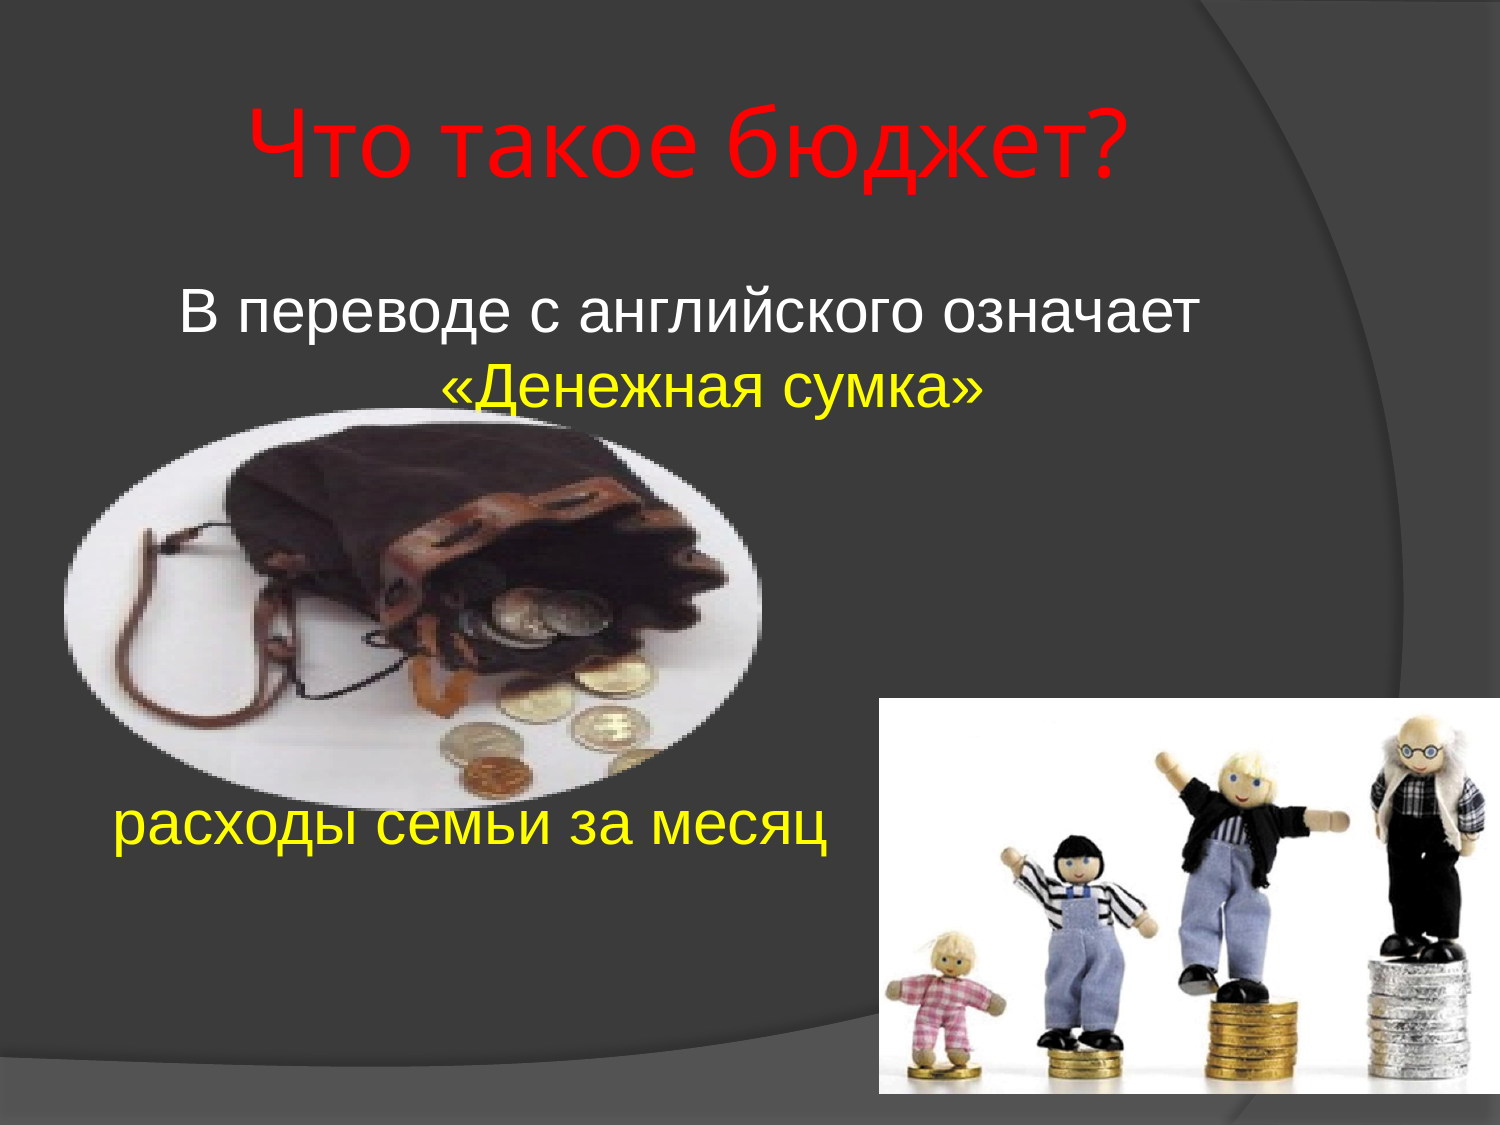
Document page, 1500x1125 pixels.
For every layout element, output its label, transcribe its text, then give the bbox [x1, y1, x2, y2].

title Что такое бюджет? [75, 45, 1300, 233]
picture [879, 698, 1500, 1095]
list В переводе с английского означает «Денежная сумка» расходы семьи за месяц [75, 262, 1300, 1005]
picture [64, 408, 763, 811]
